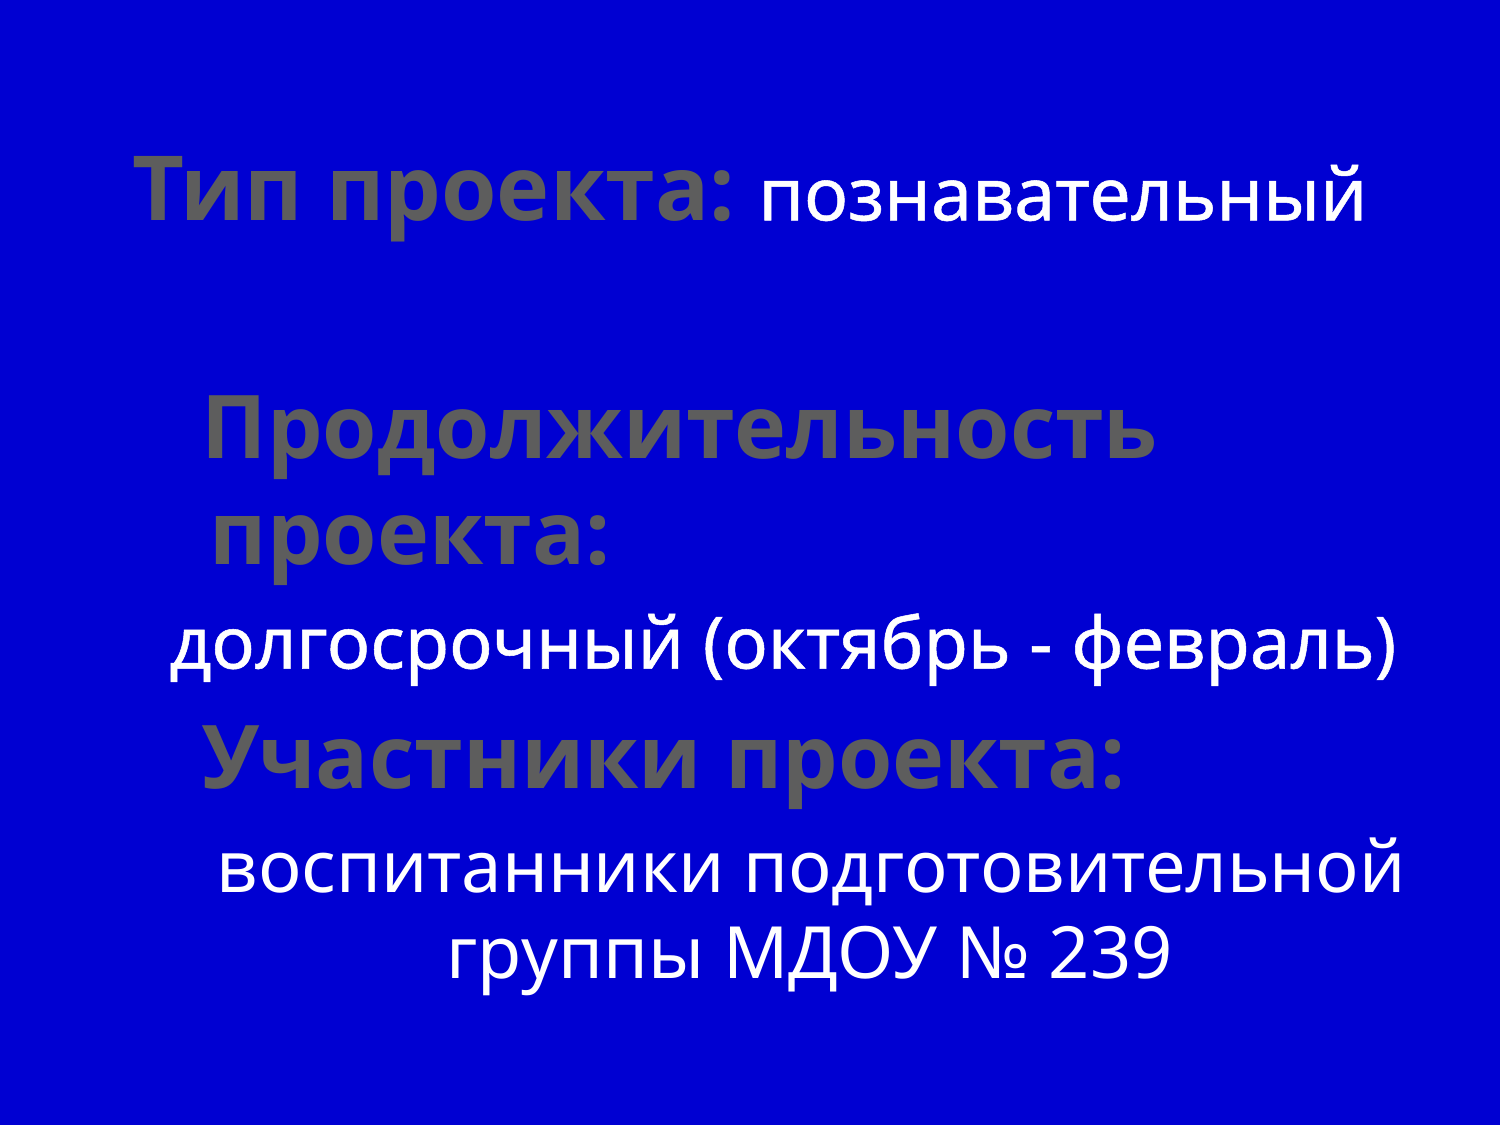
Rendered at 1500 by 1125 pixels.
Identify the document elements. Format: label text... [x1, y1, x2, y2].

title Тип проекта: познавательный [74, 93, 1426, 364]
list Продолжительность проекта: долгосрочный (октябрь - февраль) Участники проекта: воспитанники подготовительной группы МДОУ № 239 [140, 363, 1426, 1009]
